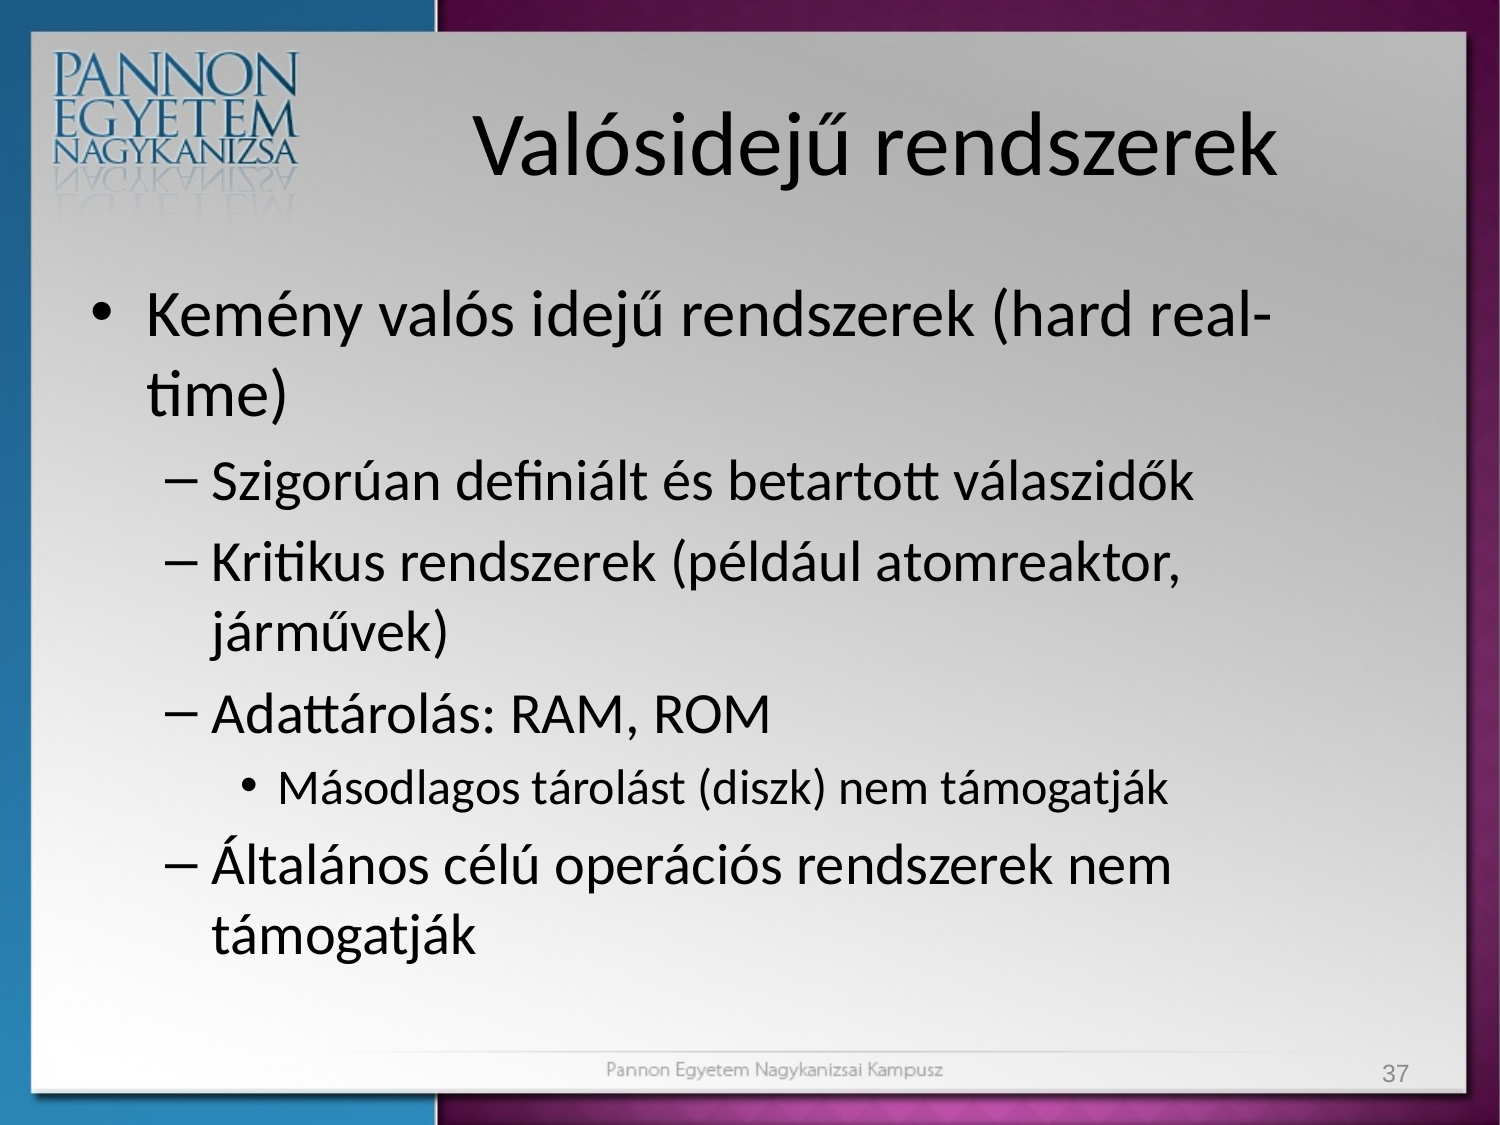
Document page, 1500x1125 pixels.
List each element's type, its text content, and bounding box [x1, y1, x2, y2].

list Kemény valós idejű rendszerek (hard real-time) Szigorúan definiált és betartott válaszidők Kritikus rendszerek (például atomreaktor, járművek) Adattárolás: RAM, ROM Másodlagos tárolást (diszk) nem támogatják Általános célú operációs rendszerek nem támogatják [75, 262, 1425, 1075]
title Valósidejű rendszerek [328, 45, 1425, 233]
picture [0, 0, 1500, 1125]
slide_number 37 [1074, 1042, 1425, 1103]
